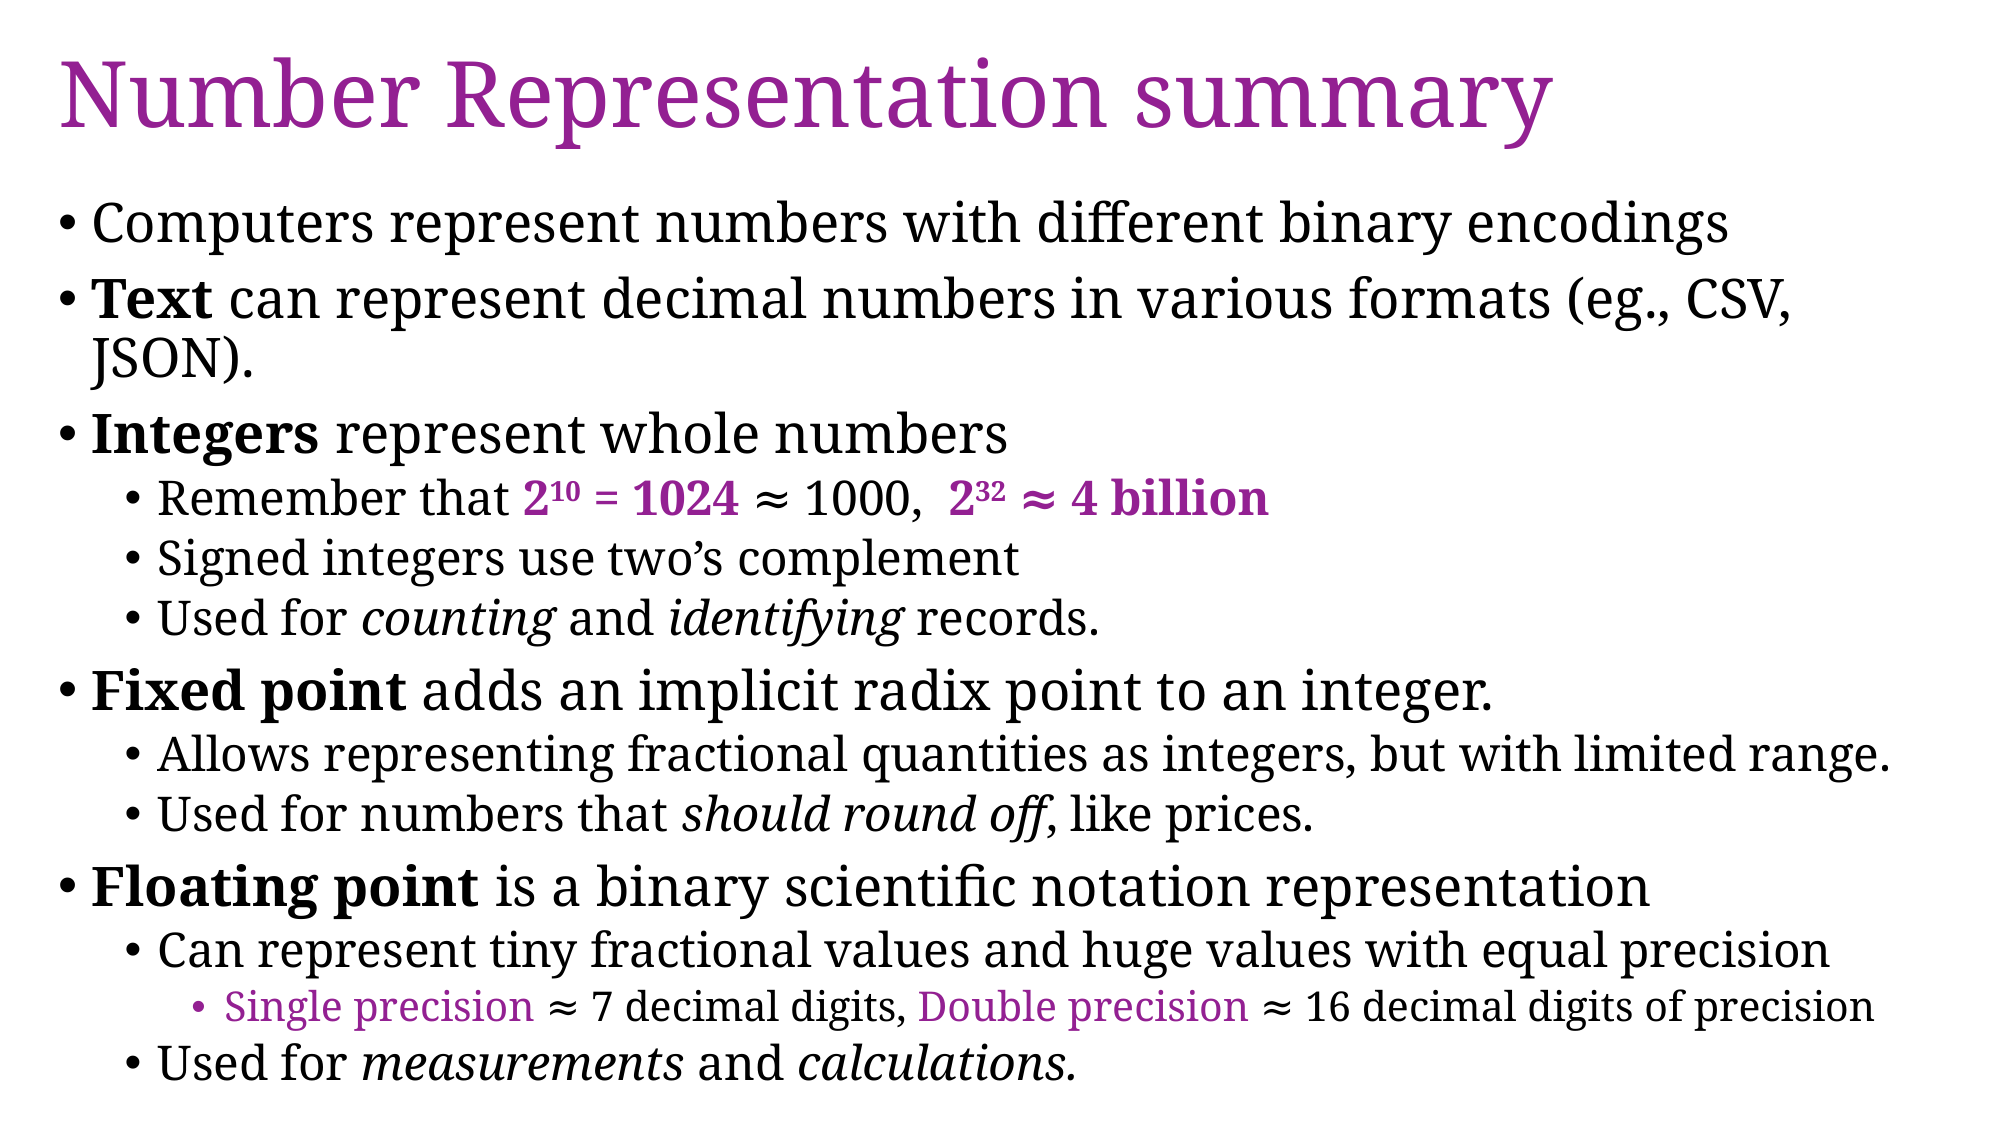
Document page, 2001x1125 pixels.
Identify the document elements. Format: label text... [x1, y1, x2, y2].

list Computers represent numbers with different binary encodings Text can represent decimal numbers in various formats (eg., CSV, JSON). Integers represent whole numbers Remember that 210 = 1024 ≈ 1000, 232 ≈ 4 billion Signed integers use two’s complement Used for counting and identifying records. Fixed point adds an implicit radix point to an integer. Allows representing fractional quantities as integers, but with limited range. Used for numbers that should round off, like prices. Floating point is a binary scientific notation representation Can represent tiny fractional values and huge values with equal precision Single precision ≈ 7 decimal digits, Double precision ≈ 16 decimal digits of precision Used for measurements and calculations. [43, 188, 1953, 1106]
title Number Representation summary [43, 25, 1953, 171]
